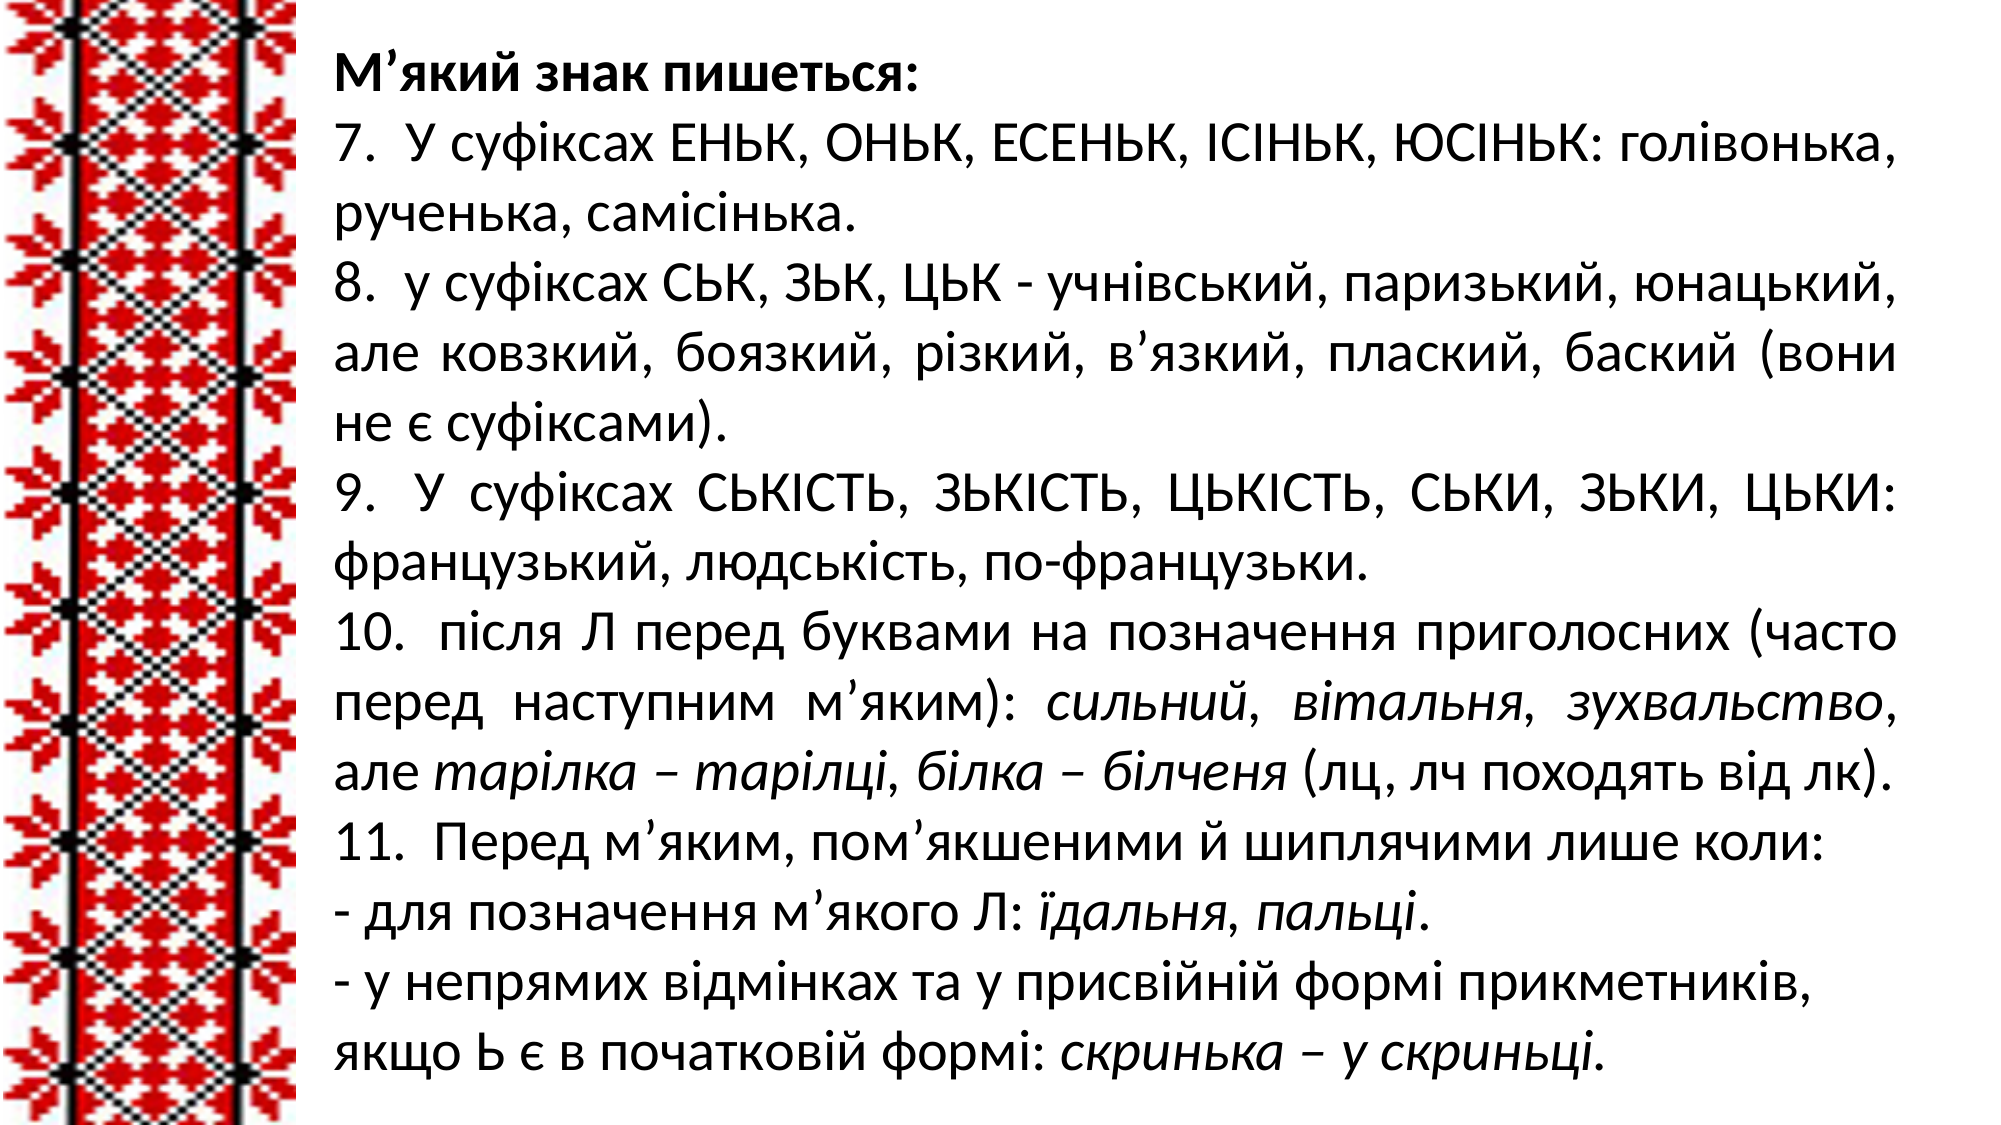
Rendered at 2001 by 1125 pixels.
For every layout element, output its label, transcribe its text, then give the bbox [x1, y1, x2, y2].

text_box М’який знак пишеться: 7. У суфіксах ЕНЬК, ОНЬК, ЕСЕНЬК, ІСІНЬК, ЮСІНЬК: голівонька, рученька, самісінька. 8. у суфіксах СЬК, ЗЬК, ЦЬК - учнівський, паризький, юнацький, але ковзкий, боязкий, різкий, в’язкий, плаский, баский (вони не є суфіксами). 9. У суфіксах СЬКІСТЬ, ЗЬКІСТЬ, ЦЬКІСТЬ, СЬКИ, ЗЬКИ, ЦЬКИ: французький, людськість, по-французьки. 10. після Л перед буквами на позначення приголосних (часто перед наступним м’яким): сильний, вітальня, зухвальство, але тарілка – тарілці, білка – білченя (лц, лч походять від лк). 11. Перед м’яким, пом’якшеними й шиплячими лише коли: - для позначення м’якого Л: їдальня, пальці. - у непрямих відмінках та у присвійній формі прикметників, якщо Ь є в початковій формі: скринька – у скриньці. [318, 25, 1914, 1090]
picture [3, 0, 296, 1125]
